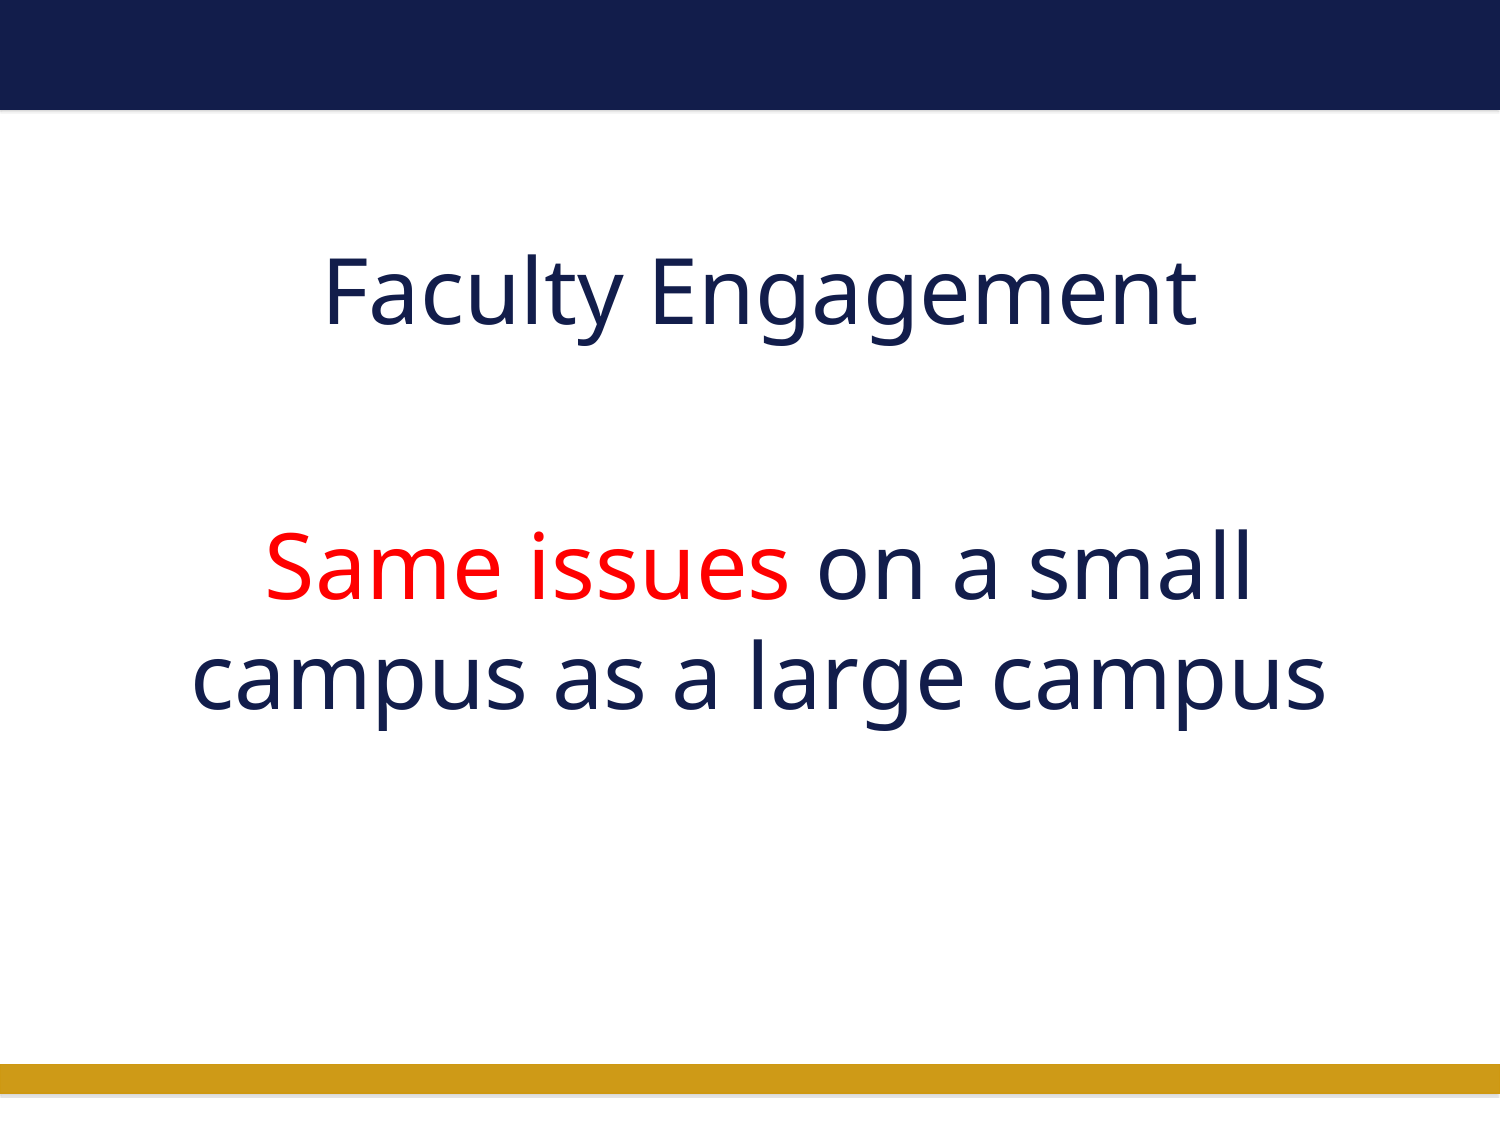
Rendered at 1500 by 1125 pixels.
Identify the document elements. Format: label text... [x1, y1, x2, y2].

list Same issues on a small campus as a large campus [95, 500, 1425, 715]
title Faculty Engagement [95, 173, 1425, 402]
